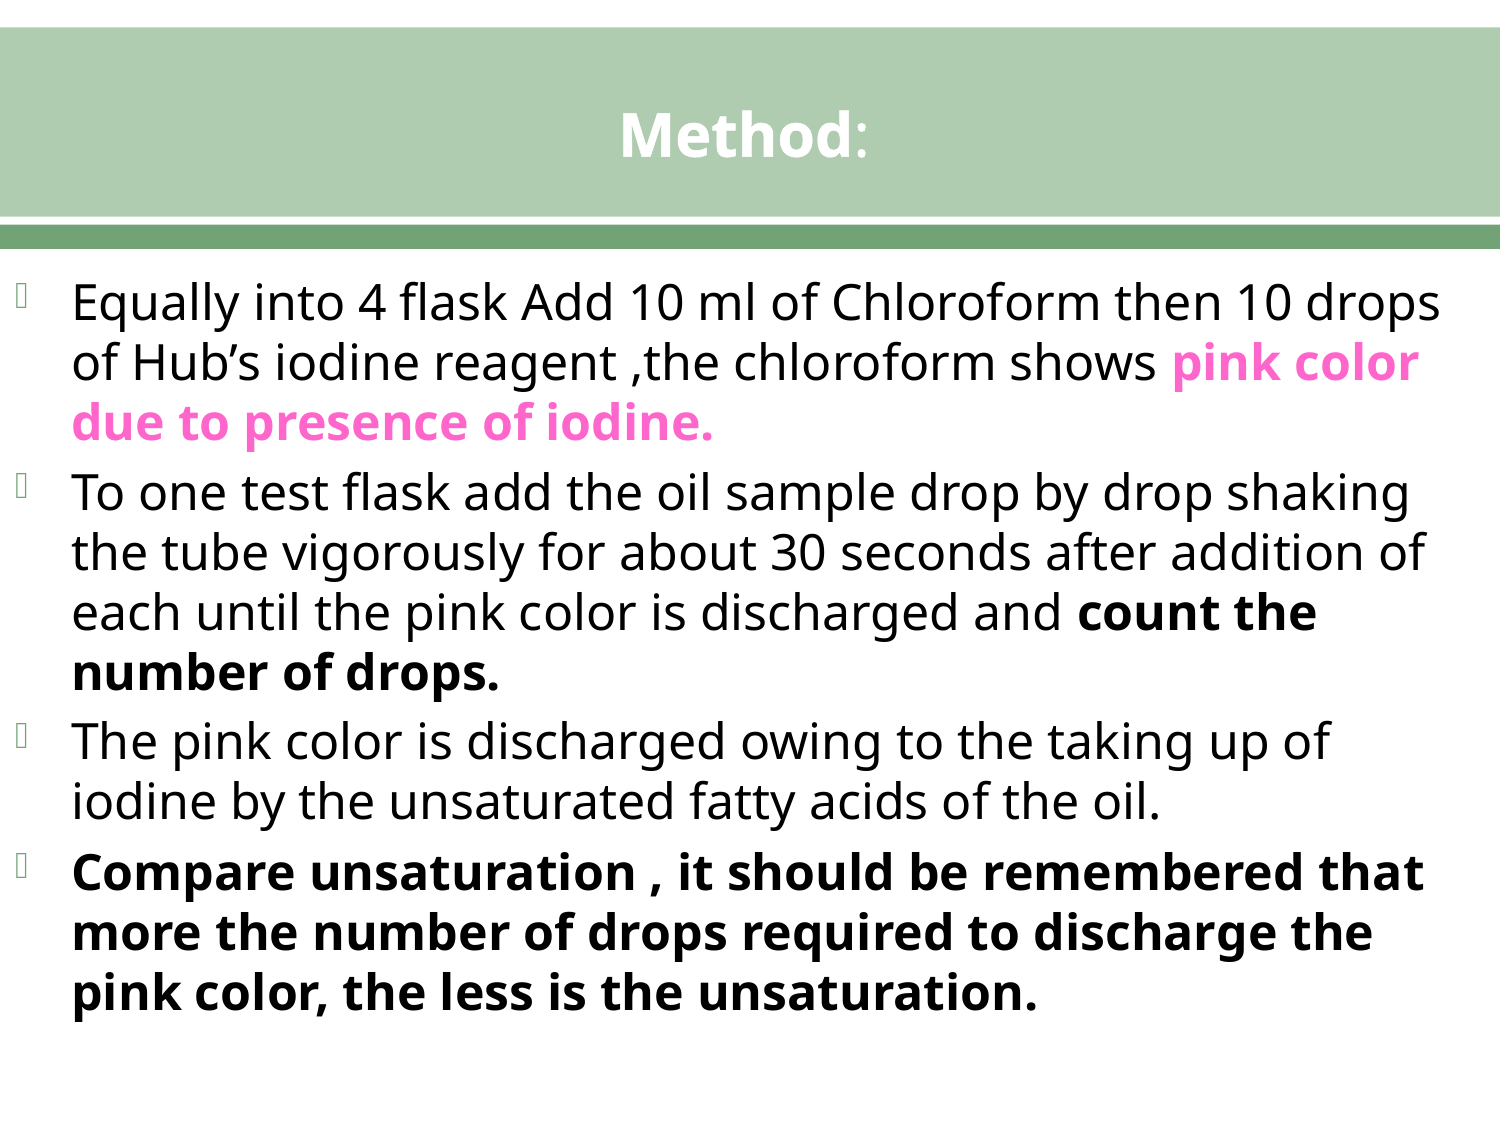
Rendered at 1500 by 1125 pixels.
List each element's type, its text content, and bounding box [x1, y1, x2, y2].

title Method: [50, 87, 1438, 250]
list Equally into 4 flask Add 10 ml of Chloroform then 10 drops of Hub’s iodine reagent ,the chloroform shows pink color due to presence of iodine. To one test flask add the oil sample drop by drop shaking the tube vigorously for about 30 seconds after addition of each until the pink color is discharged and count the number of drops. The pink color is discharged owing to the taking up of iodine by the unsaturated fatty acids of the oil. Compare unsaturation , it should be remembered that more the number of drops required to discharge the pink color, the less is the unsaturation. [0, 262, 1500, 1113]
